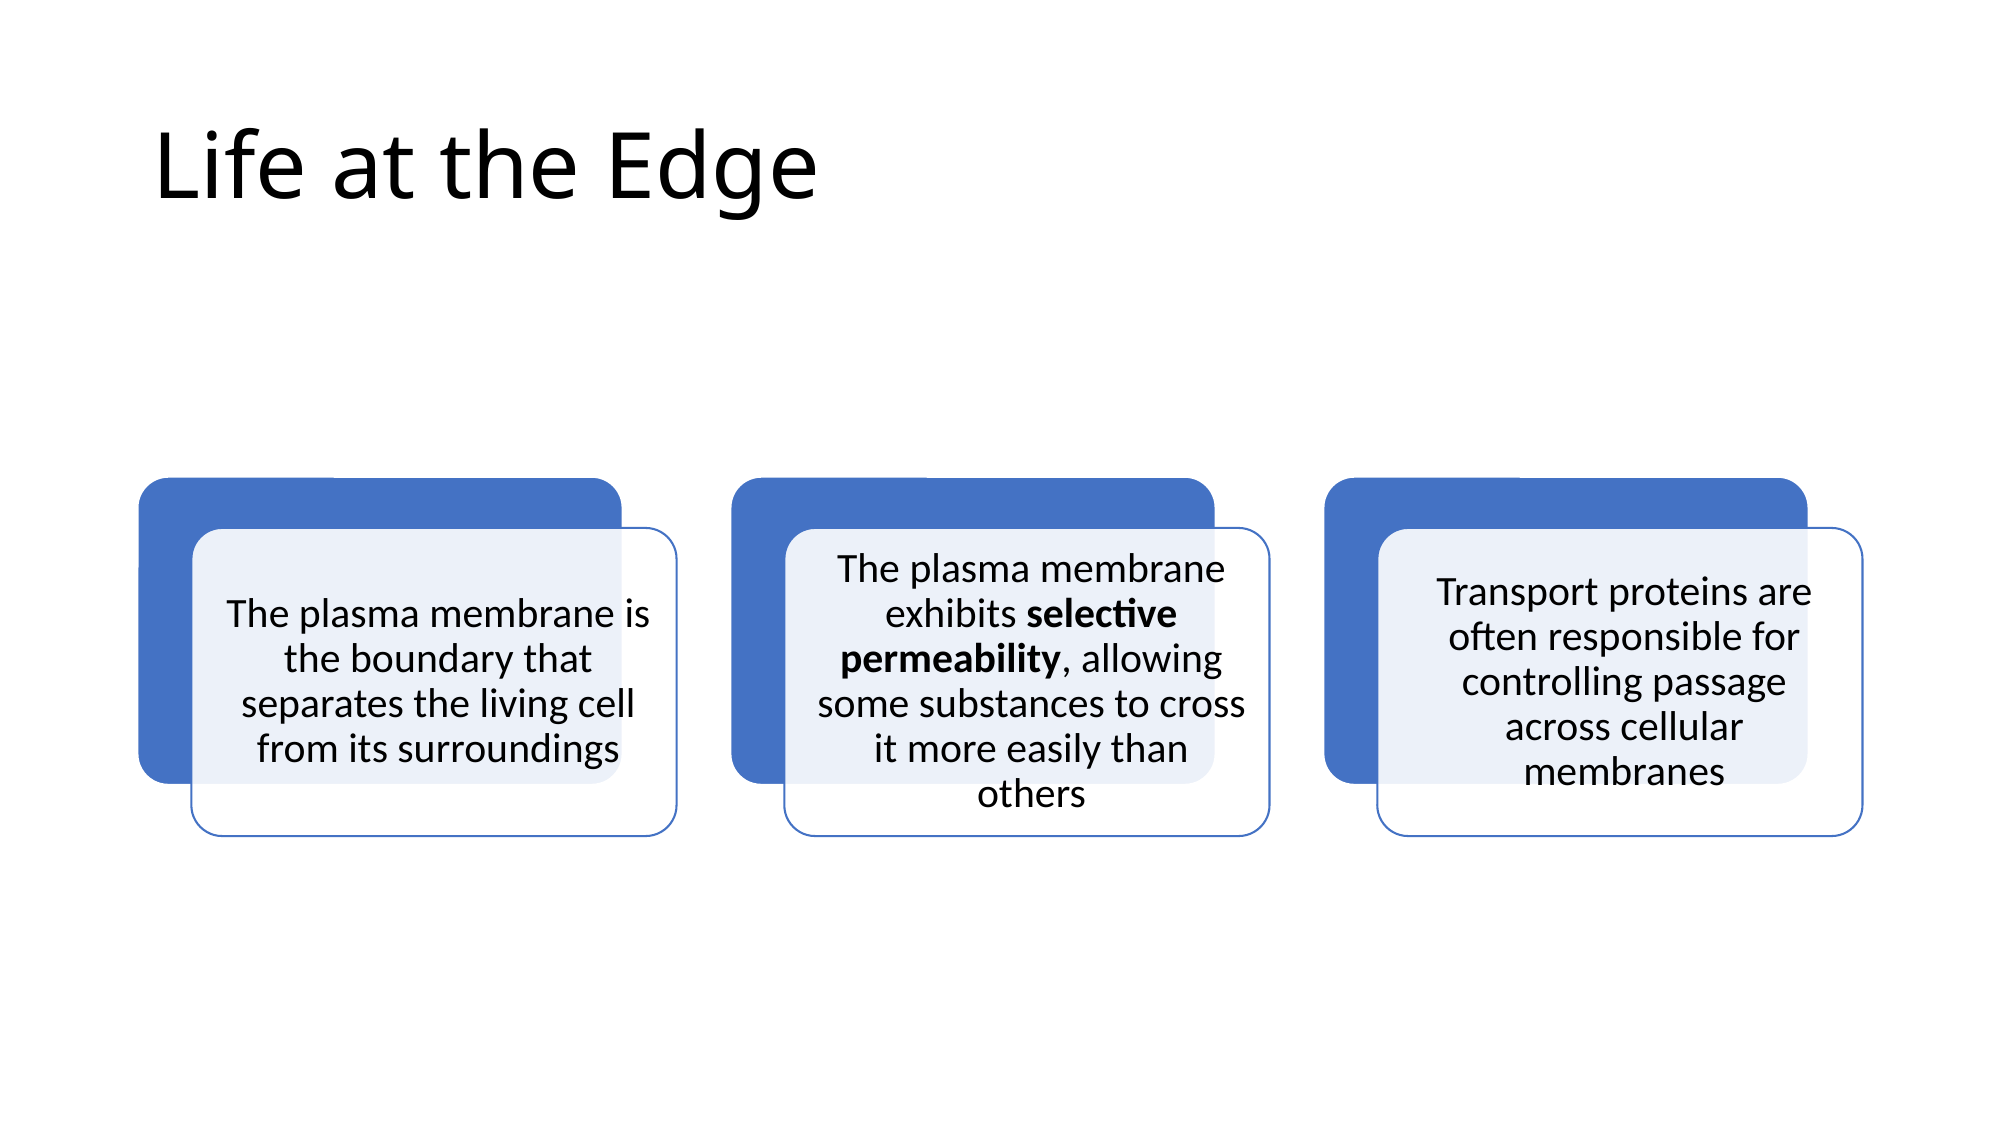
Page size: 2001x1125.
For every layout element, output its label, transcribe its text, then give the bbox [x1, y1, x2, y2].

title Life at the Edge [137, 59, 1863, 278]
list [137, 299, 1863, 1014]
